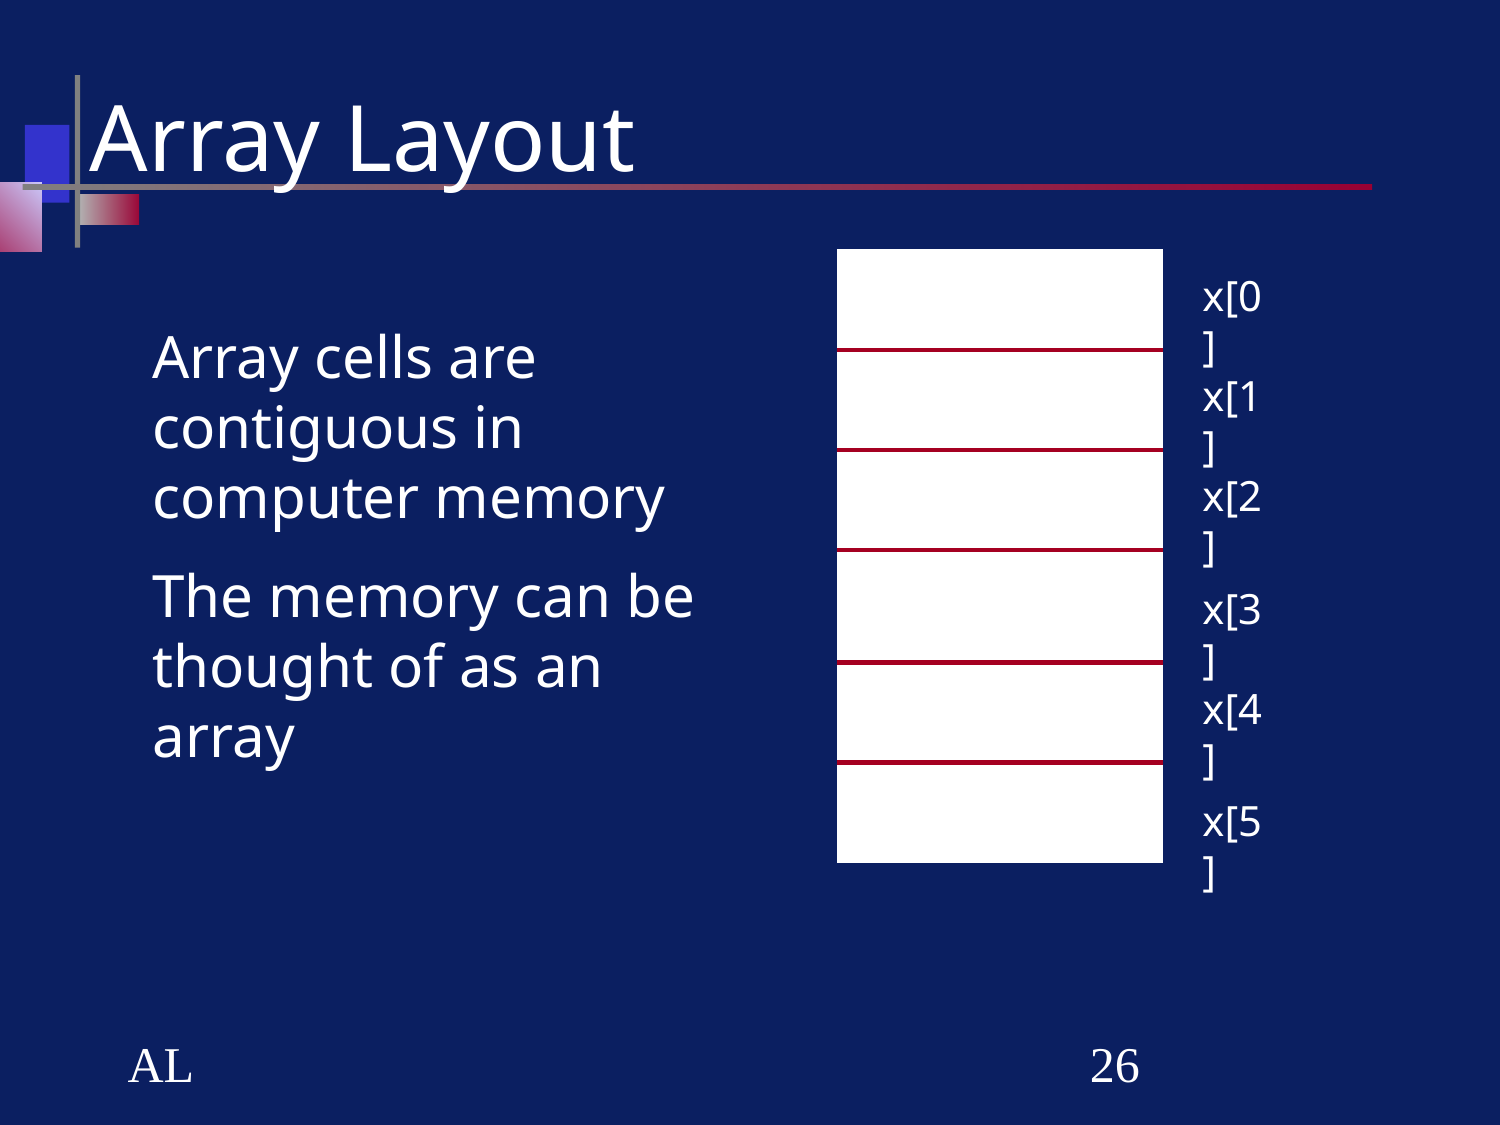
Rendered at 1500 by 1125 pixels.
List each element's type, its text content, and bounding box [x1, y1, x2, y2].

text_box x[3] [1187, 574, 1285, 674]
slide_number AL [112, 1025, 425, 1100]
text_box [837, 765, 1163, 863]
slide_number ‹#› [1074, 1025, 1388, 1100]
text_box [837, 249, 1163, 348]
text_box x[4] [1187, 674, 1285, 787]
text_box [837, 352, 1163, 448]
text_box x[0] [1187, 262, 1285, 378]
title Array Layout [74, 59, 1425, 210]
text_box [837, 452, 1163, 548]
text_box [837, 552, 1163, 660]
text_box x[2] [1187, 462, 1285, 574]
text_box Array cells are contiguous in computer memory The memory can be thought of as an array [137, 312, 725, 777]
text_box x[1] [1187, 378, 1285, 462]
text_box [837, 665, 1163, 760]
text_box x[5] [1187, 787, 1285, 903]
